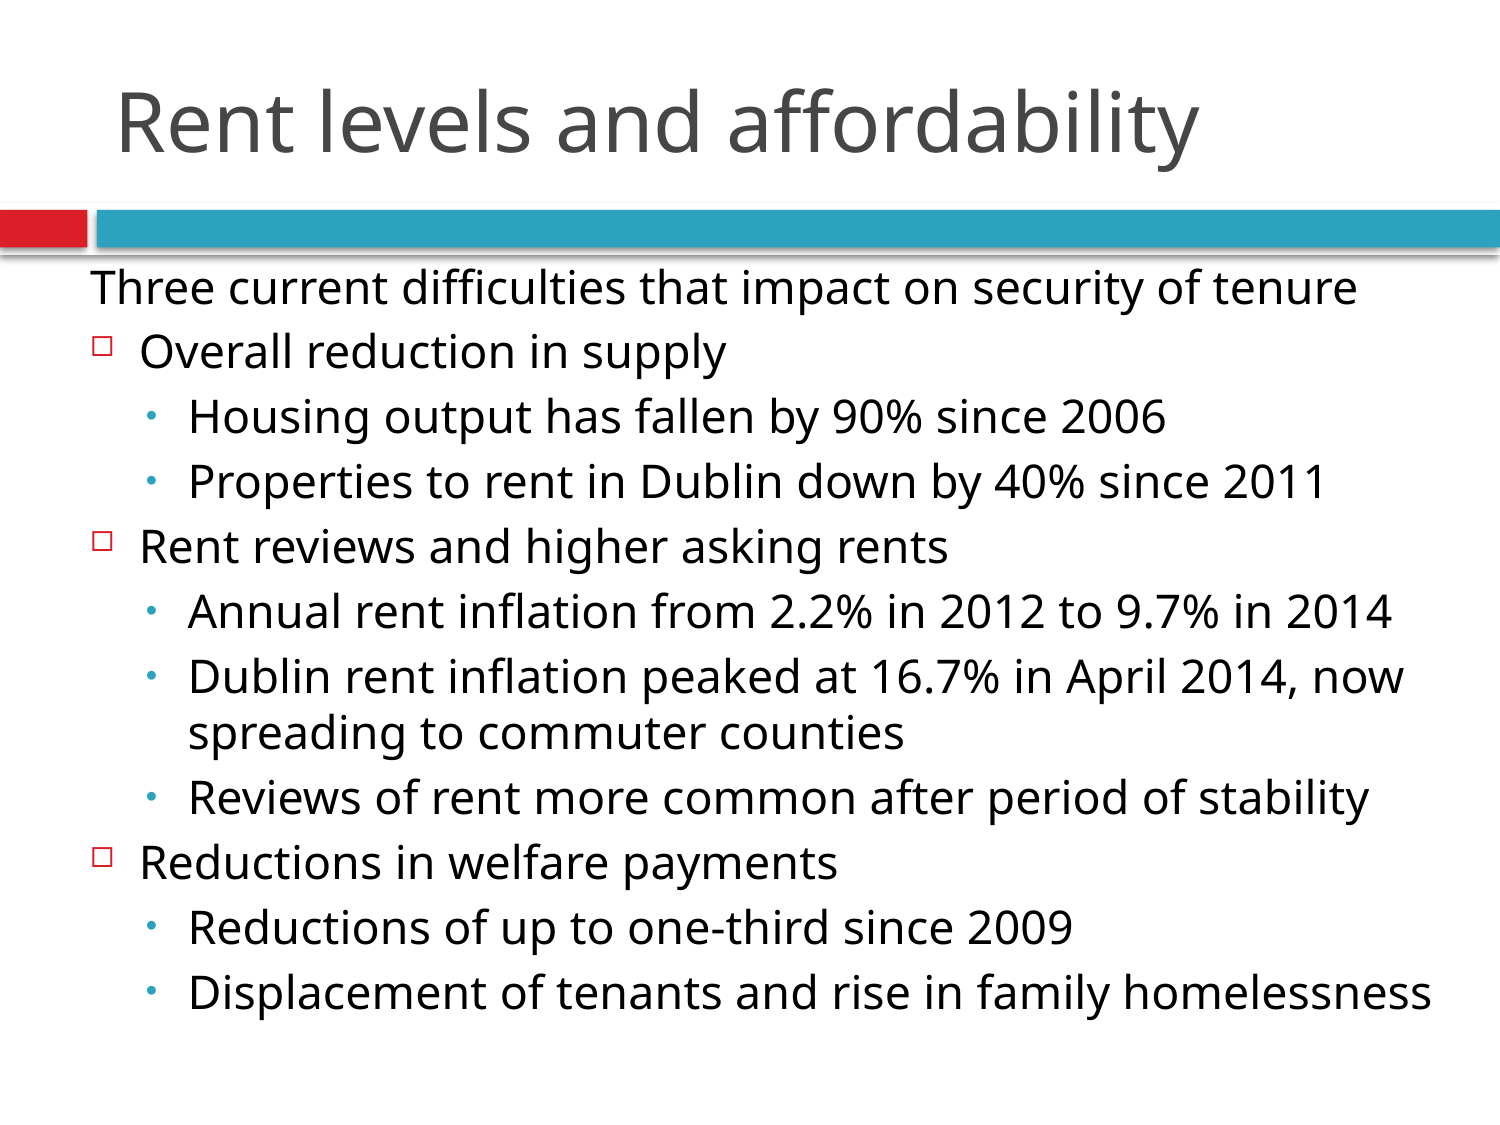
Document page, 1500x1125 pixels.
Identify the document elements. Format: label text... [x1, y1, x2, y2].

title Rent levels and affordability [99, 37, 1438, 201]
list Three current difficulties that impact on security of tenure Overall reduction in supply Housing output has fallen by 90% since 2006 Properties to rent in Dublin down by 40% since 2011 Rent reviews and higher asking rents Annual rent inflation from 2.2% in 2012 to 9.7% in 2014 Dublin rent inflation peaked at 16.7% in April 2014, now spreading to commuter counties Reviews of rent more common after period of stability Reductions in welfare payments Reductions of up to one-third since 2009 Displacement of tenants and rise in family homelessness [74, 249, 1451, 1038]
